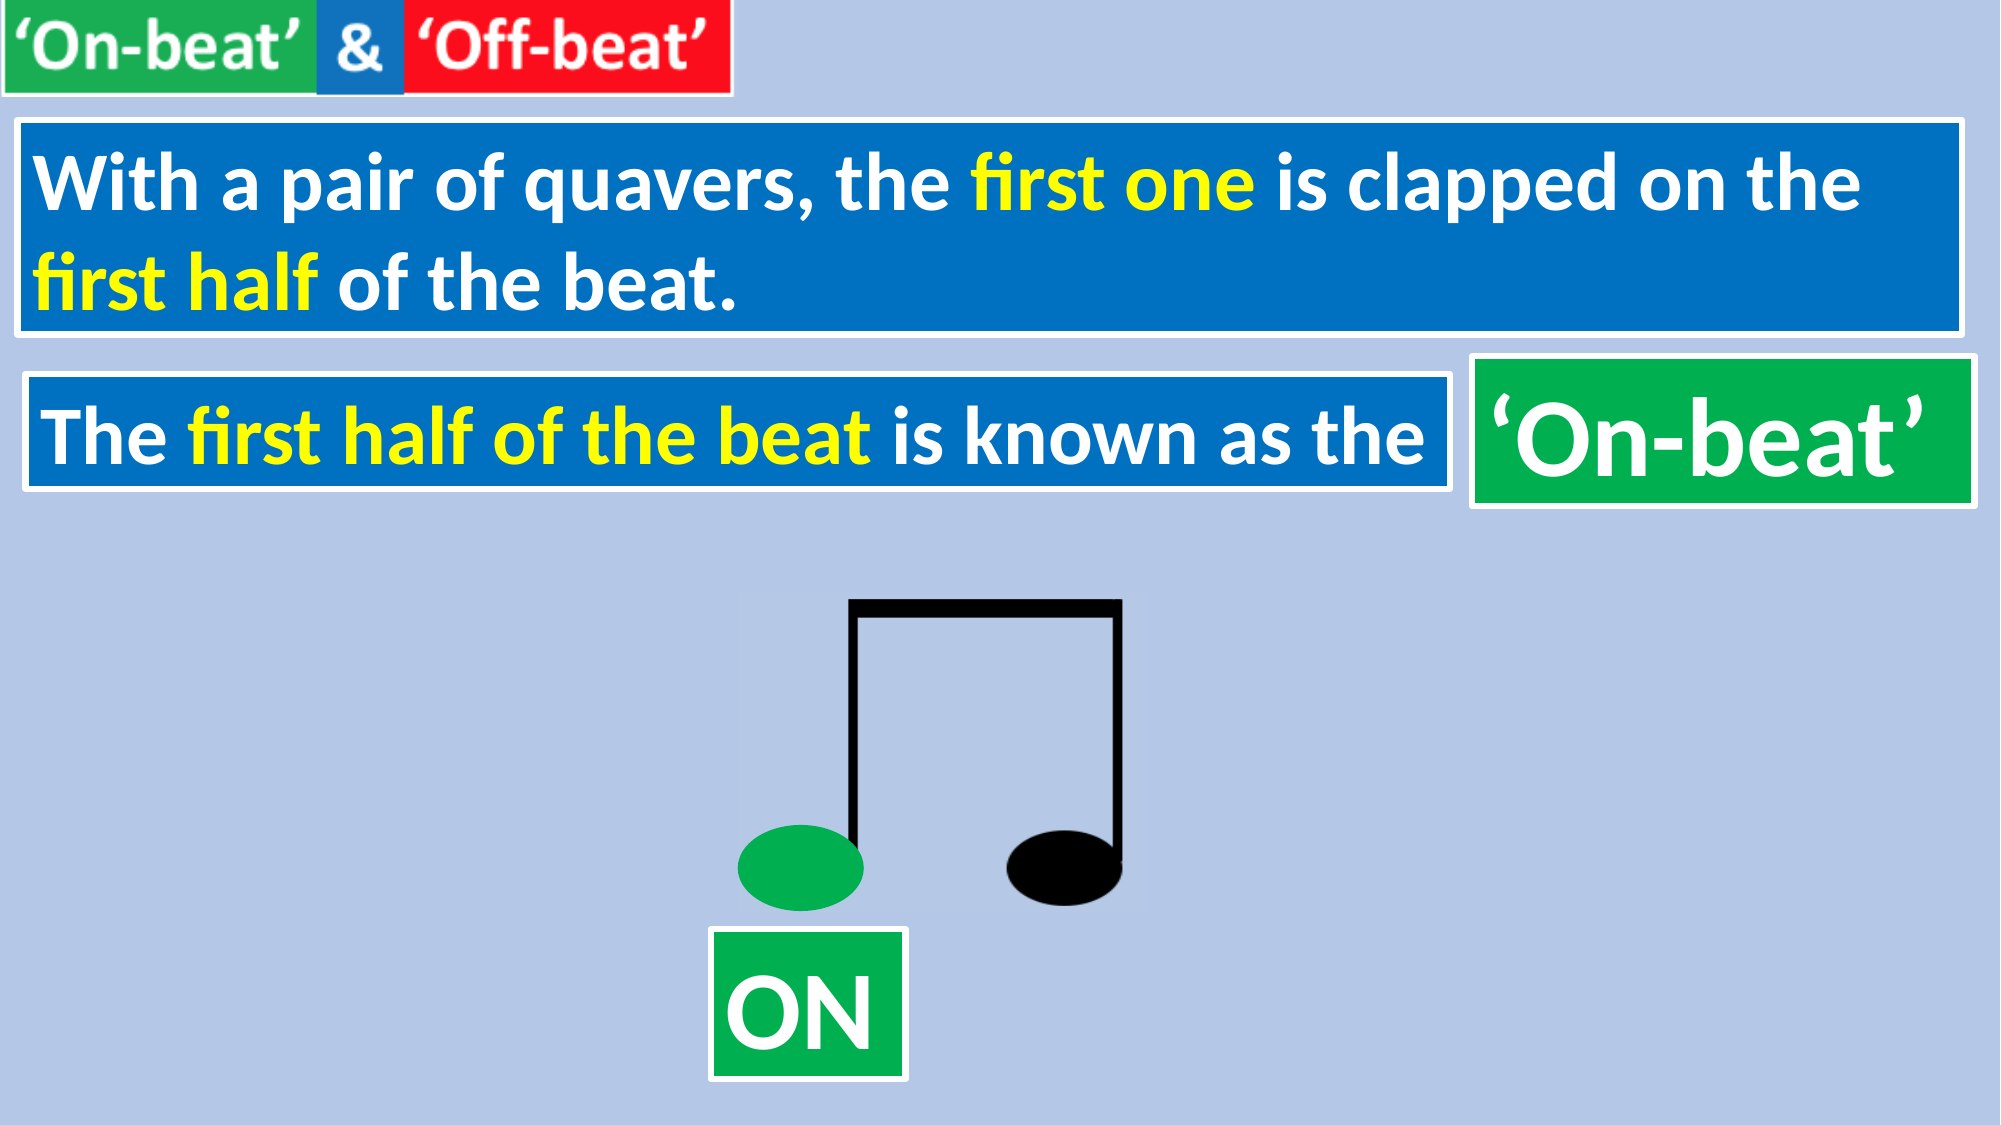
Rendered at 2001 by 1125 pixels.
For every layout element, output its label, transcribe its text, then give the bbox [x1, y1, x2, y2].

picture [737, 591, 1149, 912]
text_box With a pair of quavers, the first one is clapped on the first half of the beat. [17, 119, 1962, 335]
text_box ON [710, 929, 906, 1079]
text_box The first half of the beat is known as the [25, 374, 1450, 489]
picture [0, 0, 738, 97]
text_box ‘On-beat’ [1471, 356, 1975, 507]
